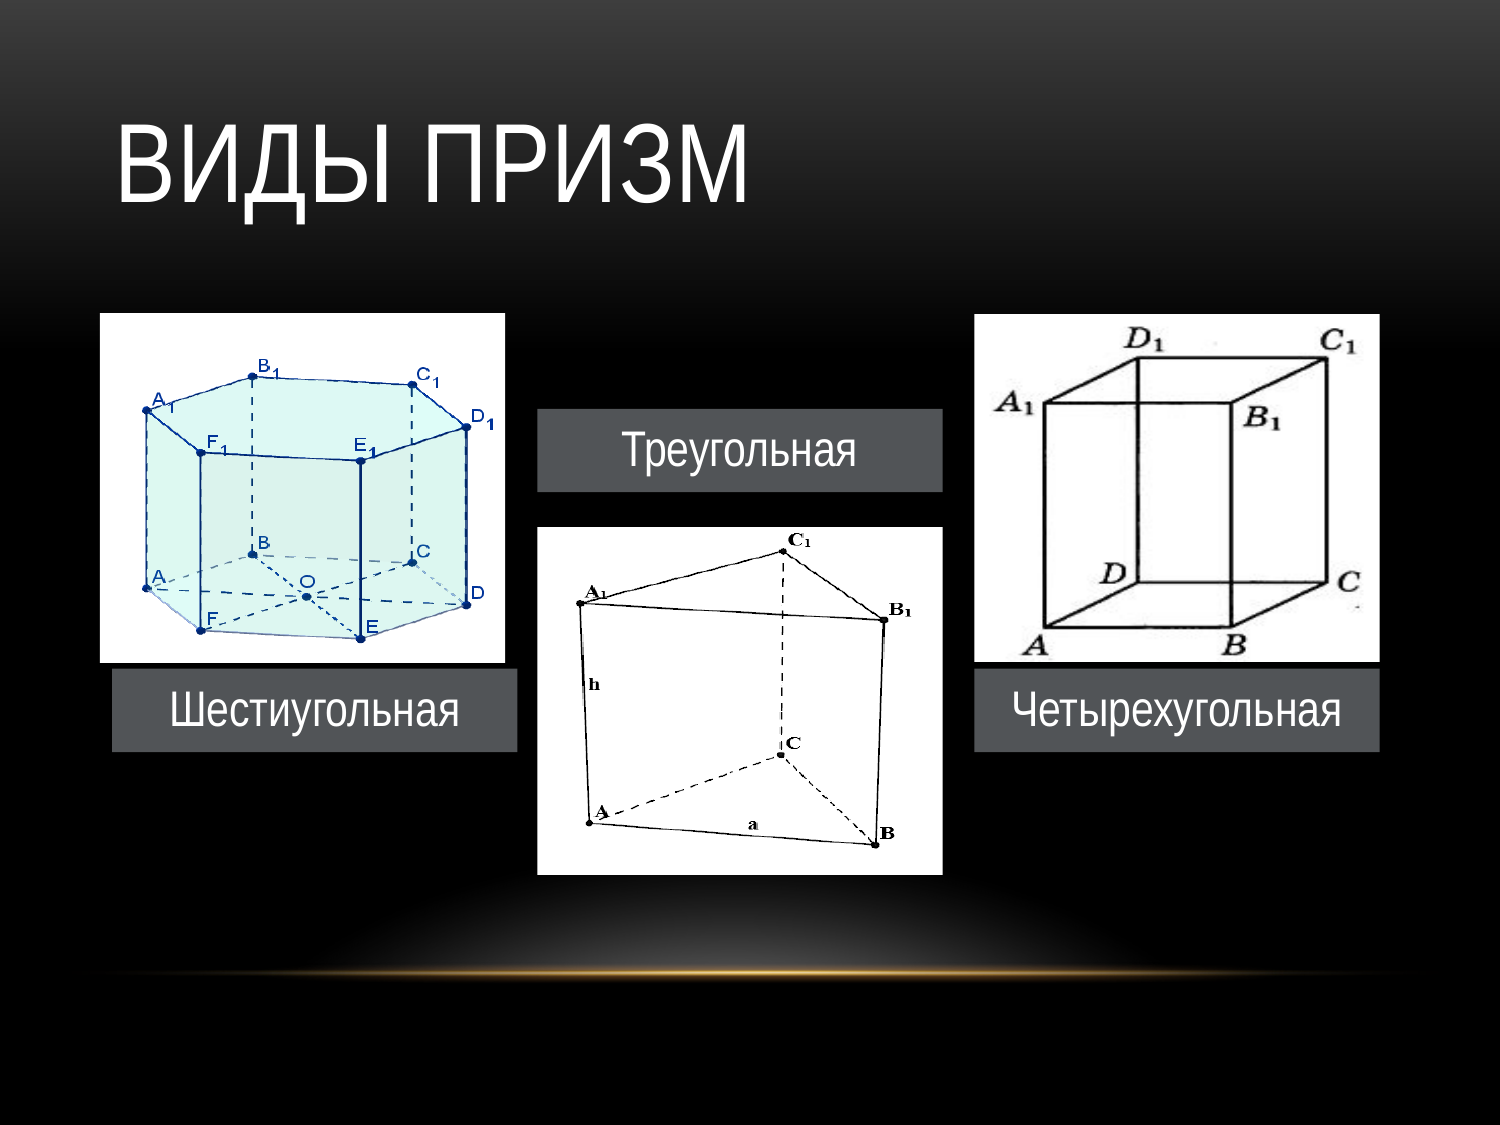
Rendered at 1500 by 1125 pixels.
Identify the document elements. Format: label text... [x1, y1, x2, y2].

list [99, 262, 1401, 938]
title Виды призм [99, 45, 1400, 233]
picture [0, 0, 1500, 1125]
